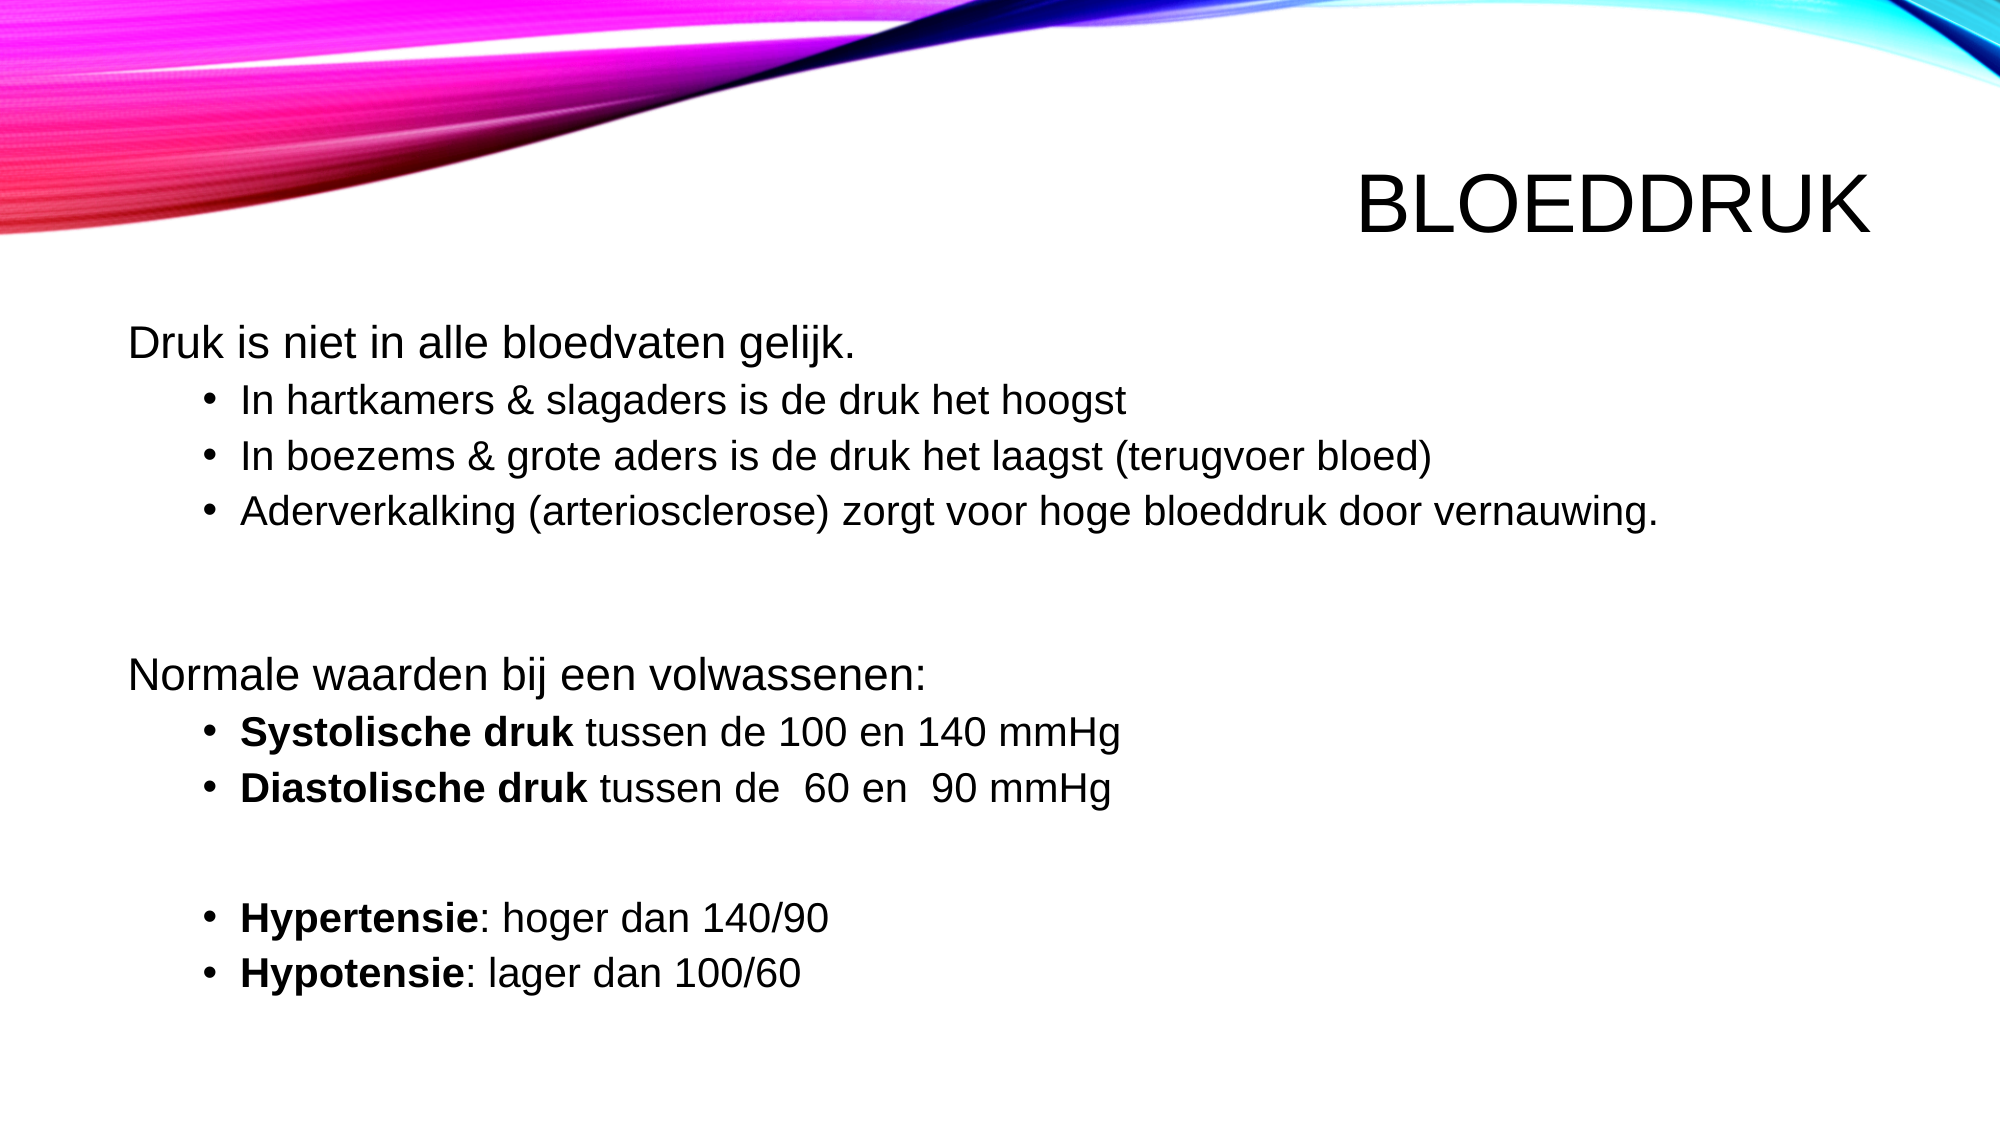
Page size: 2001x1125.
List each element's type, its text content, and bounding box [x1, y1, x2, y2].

title Bloeddruk [474, 99, 1888, 311]
list Druk is niet in alle bloedvaten gelijk. In hartkamers & slagaders is de druk het hoogst In boezems & grote aders is de druk het laagst (terugvoer bloed) Aderverkalking (arteriosclerose) zorgt voor hoge bloeddruk door vernauwing. Normale waarden bij een volwassenen: Systolische druk tussen de 100 en 140 mmHg Diastolische druk tussen de 60 en 90 mmHg Hypertensie: hoger dan 140/90 Hypotensie: lager dan 100/60 [112, 311, 1888, 1089]
picture [1910, 0, 2000, 45]
picture [0, 0, 2000, 237]
picture [1890, 0, 2000, 75]
